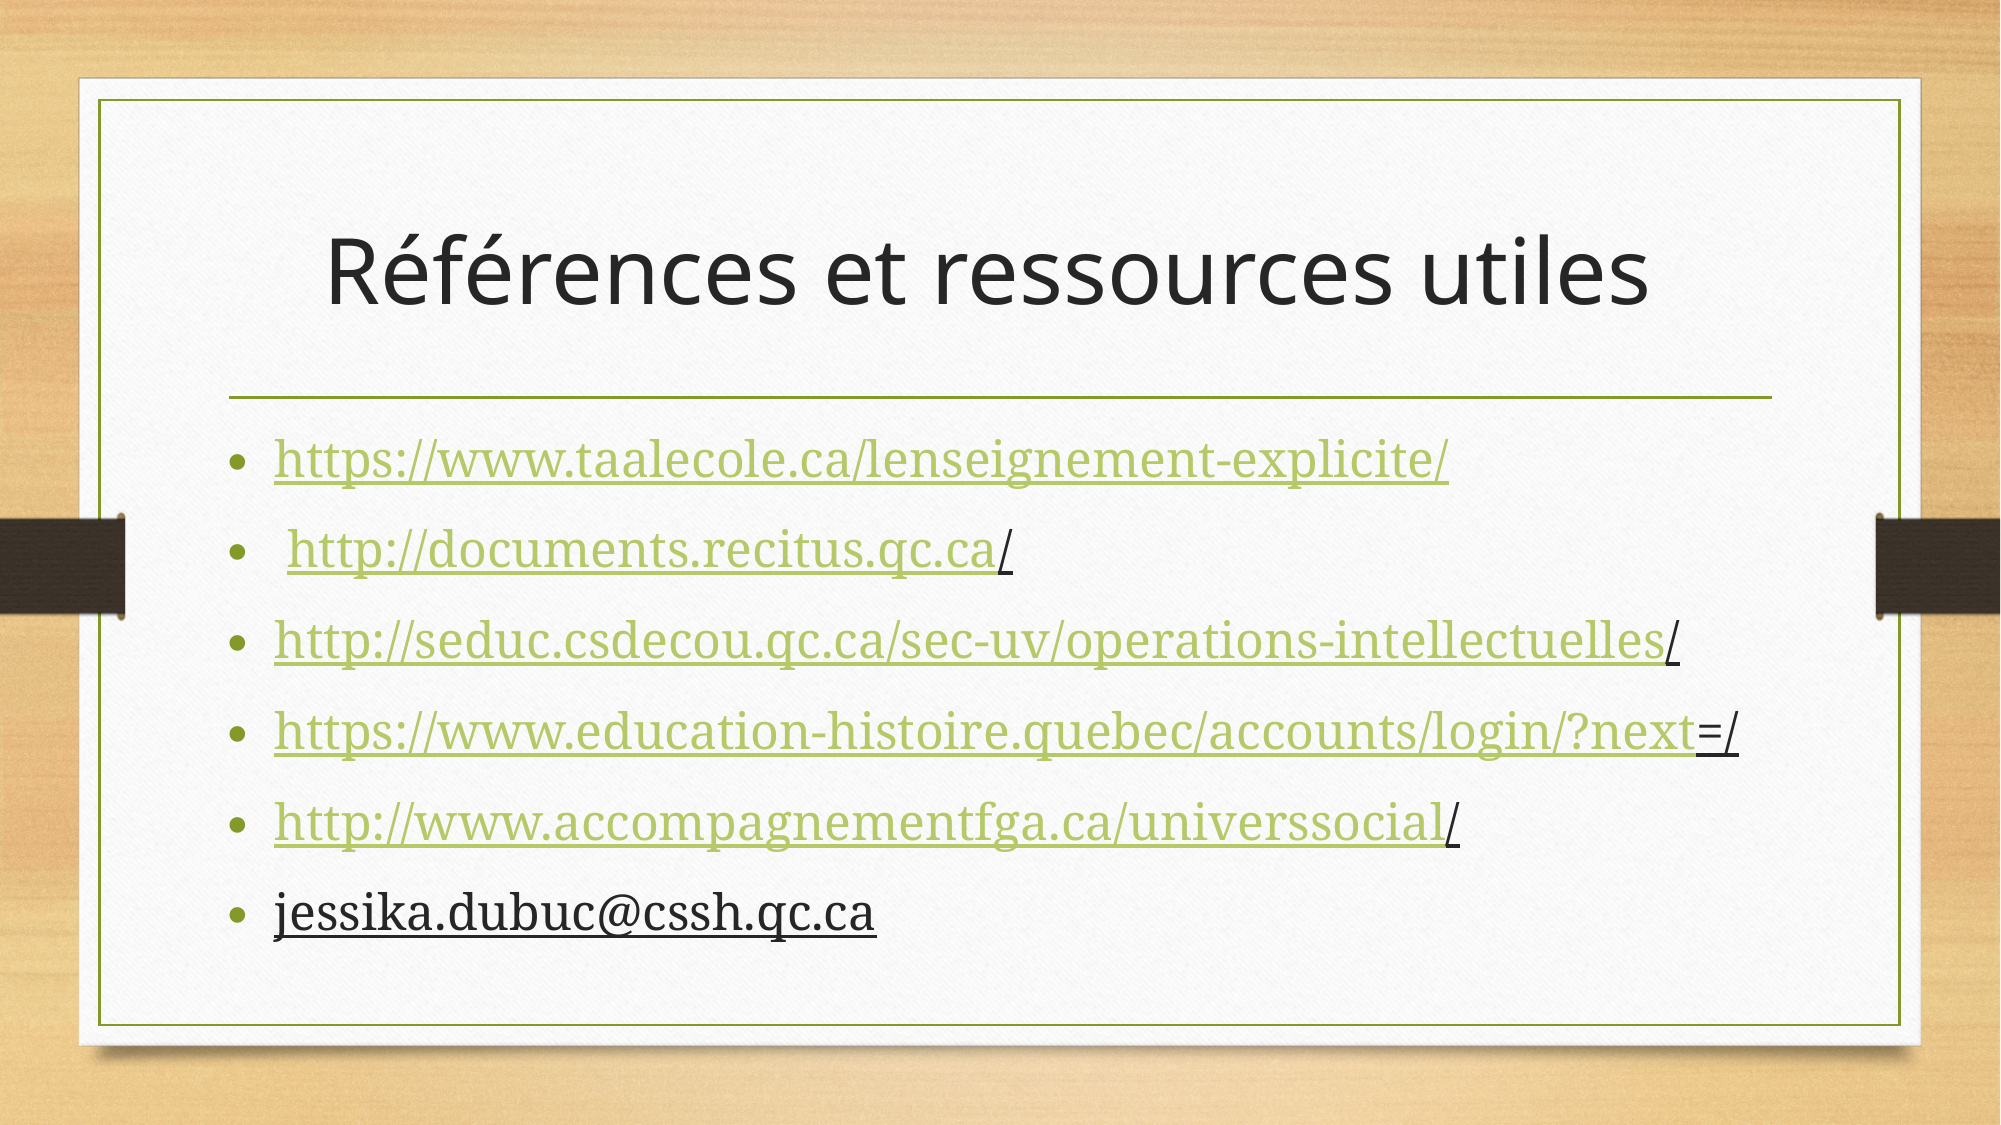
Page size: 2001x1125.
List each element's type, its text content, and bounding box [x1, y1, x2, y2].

list https://www.taalecole.ca/lenseignement-explicite/ http://documents.recitus.qc.ca/ http://seduc.csdecou.qc.ca/sec-uv/operations-intellectuelles/ https://www.education-histoire.quebec/accounts/login/?next=/ http://www.accompagnementfga.ca/universsocial/ jessika.dubuc@cssh.qc.ca [212, 419, 1788, 964]
picture [0, 0, 2001, 1125]
title Références et ressources utiles [212, 161, 1788, 375]
